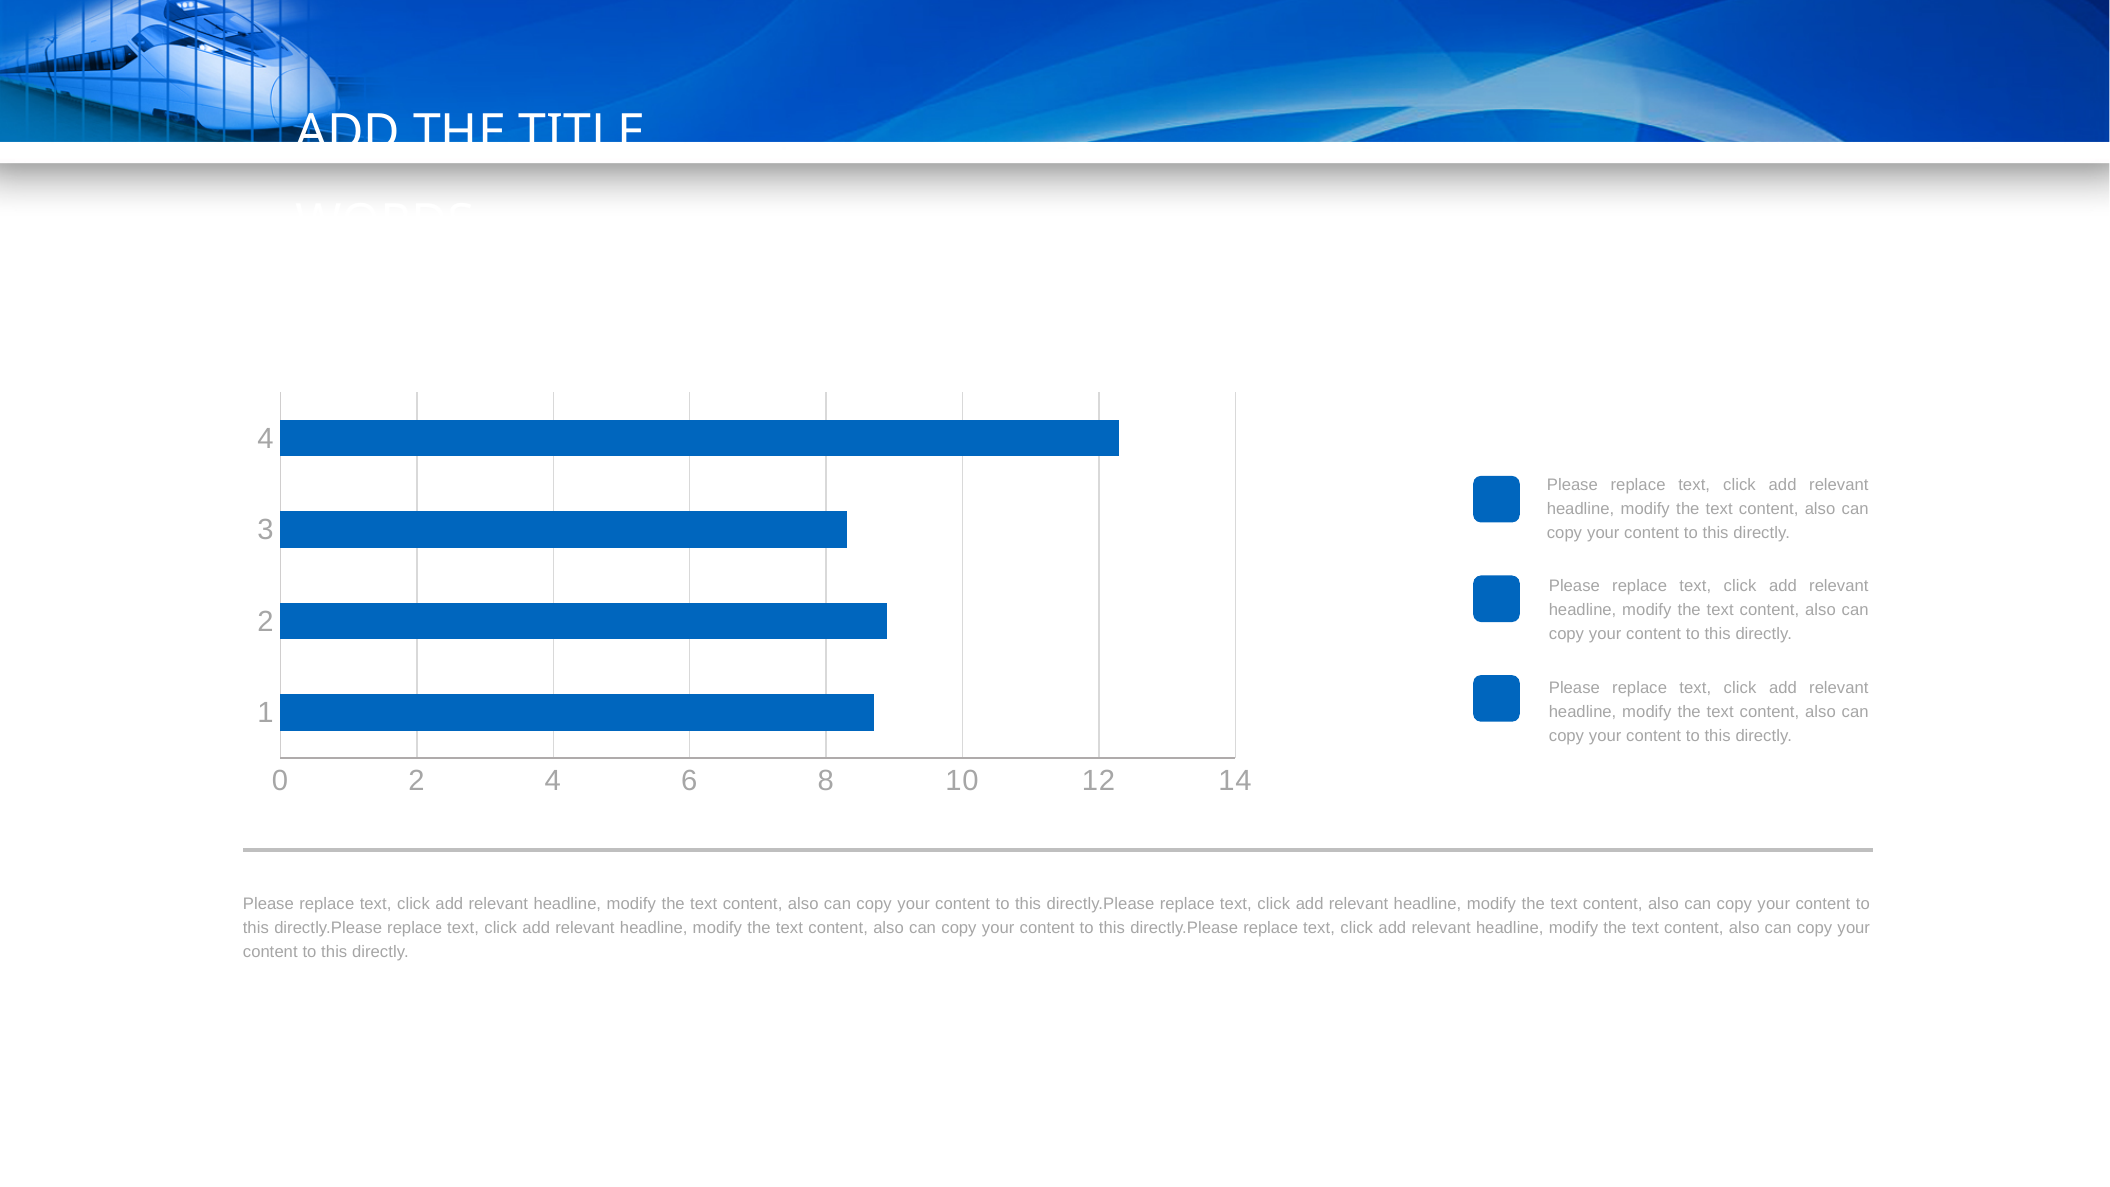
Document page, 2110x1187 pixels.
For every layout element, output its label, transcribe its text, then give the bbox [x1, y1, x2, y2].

text_box ADD THE TITLE WORDS [280, 61, 813, 257]
picture [0, 0, 2110, 1187]
chart [236, 384, 1274, 806]
text_box [1472, 574, 1521, 624]
text_box Please replace text, click add relevant headline, modify the text content, also can copy your content to this directly. [1548, 571, 1869, 644]
text_box Please replace text, click add relevant headline, modify the text content, also can copy your content to this directly. [1548, 672, 1869, 745]
text_box Please replace text, click add relevant headline, modify the text content, also can copy your content to this directly. [1546, 469, 1870, 542]
text_box [1472, 474, 1521, 524]
text_box [1472, 674, 1521, 723]
text_box Please replace text, click add relevant headline, modify the text content, also can copy your content to this directly.Please replace text, click add relevant headline, modify the text content, also can copy your content to this directly.Please replace text, click add relevant headline, modify the text content, also can copy your content to this directly.Please replace text, click add relevant headline, modify the text content, also can copy your content to this directly. [243, 888, 1873, 961]
